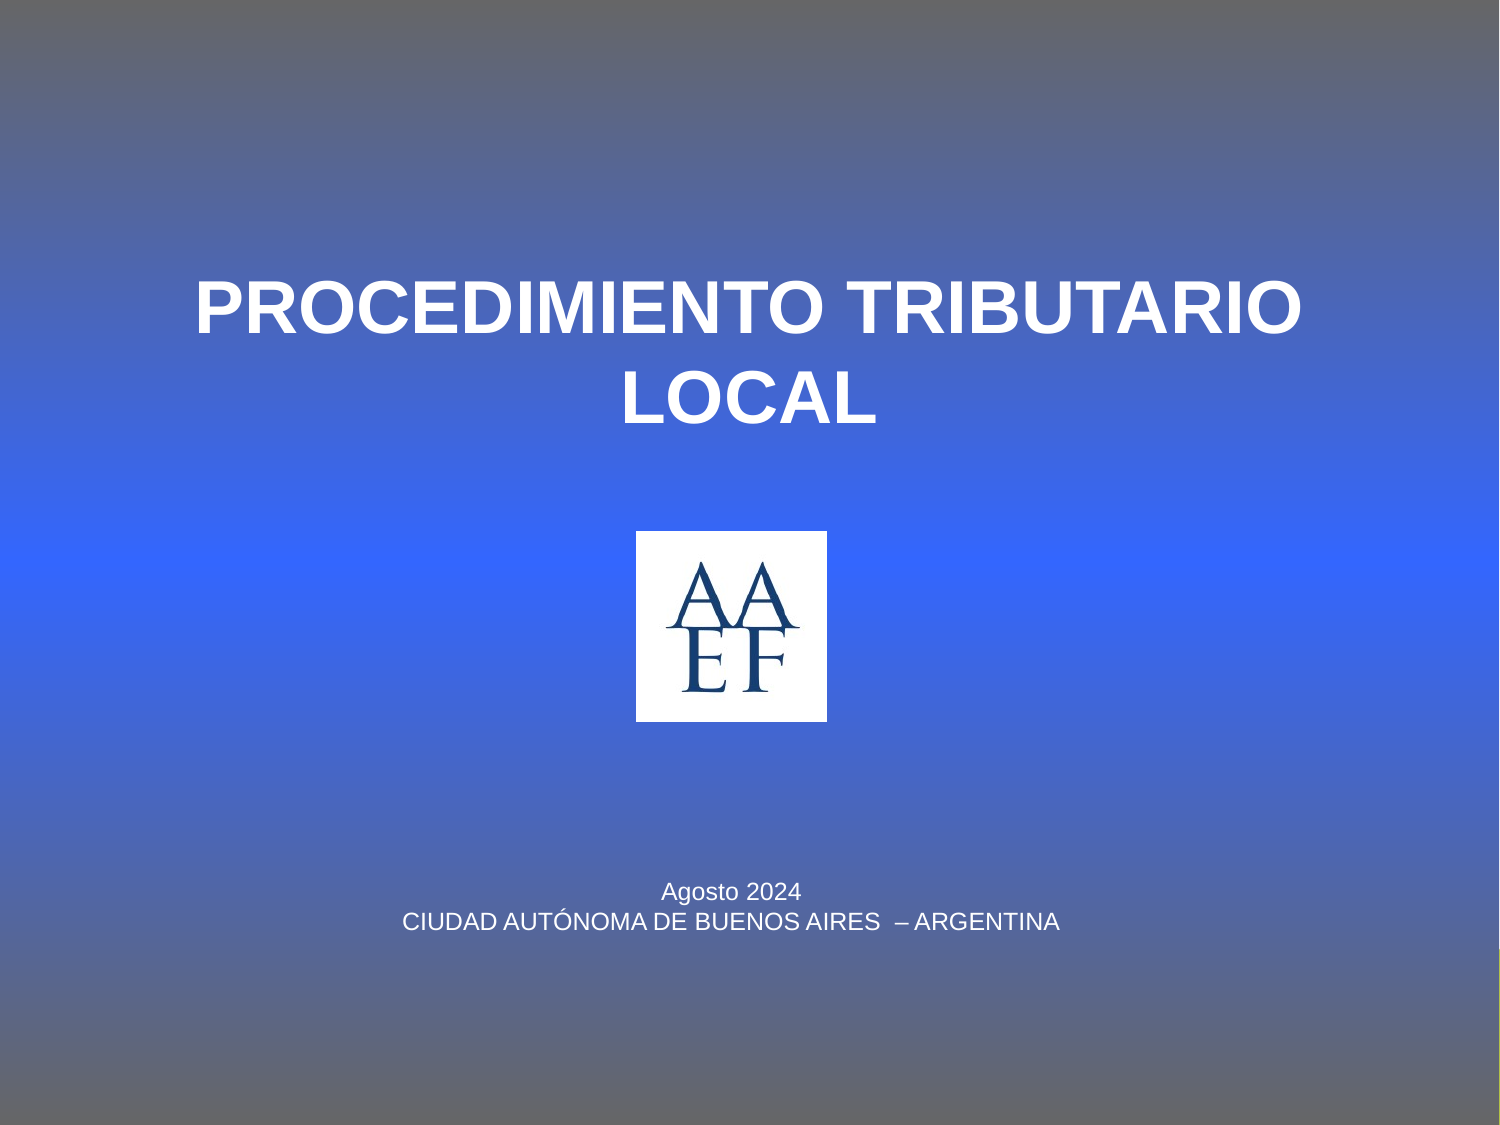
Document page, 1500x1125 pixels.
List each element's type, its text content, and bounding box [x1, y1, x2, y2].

text_box PROCEDIMIENTO TRIBUTARIO LOCAL [112, 160, 1387, 402]
picture [636, 531, 827, 723]
text_box [94, 350, 1369, 473]
text_box Agosto 2024 CIUDAD AUTÓNOMA DE BUENOS AIRES – ARGENTINA [254, 822, 1209, 943]
text_box [0, 0, 1500, 1125]
